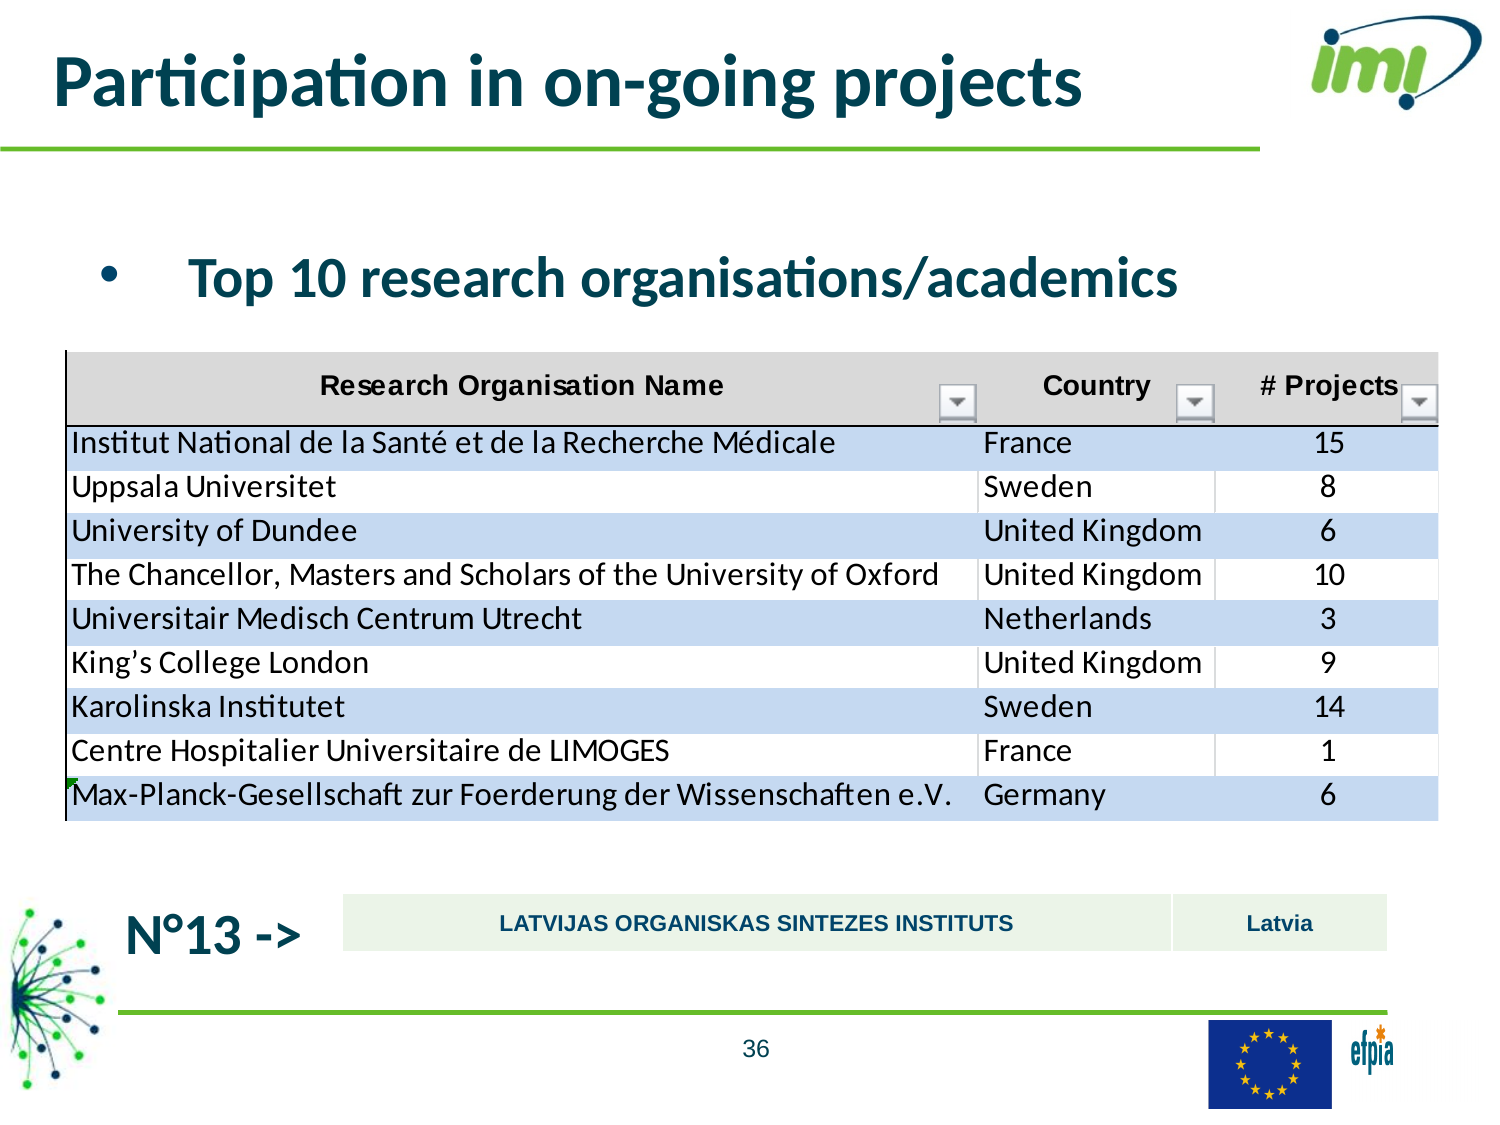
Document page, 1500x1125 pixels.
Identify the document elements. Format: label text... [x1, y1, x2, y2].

text_box N°13 -> [110, 853, 1458, 974]
picture [0, 855, 118, 1099]
picture [1348, 1020, 1479, 1102]
picture [64, 349, 1441, 823]
picture [1290, 9, 1486, 118]
text_box Participation in on-going projects [0, 4, 1263, 149]
table_header LATVIJAS ORGANISKAS SINTEZES INSTITUTS [343, 894, 1171, 951]
footer 36 [362, 1025, 1150, 1100]
text_box Top 10 research organisations/academics [85, 196, 1433, 316]
table_header Latvia [1173, 894, 1387, 951]
